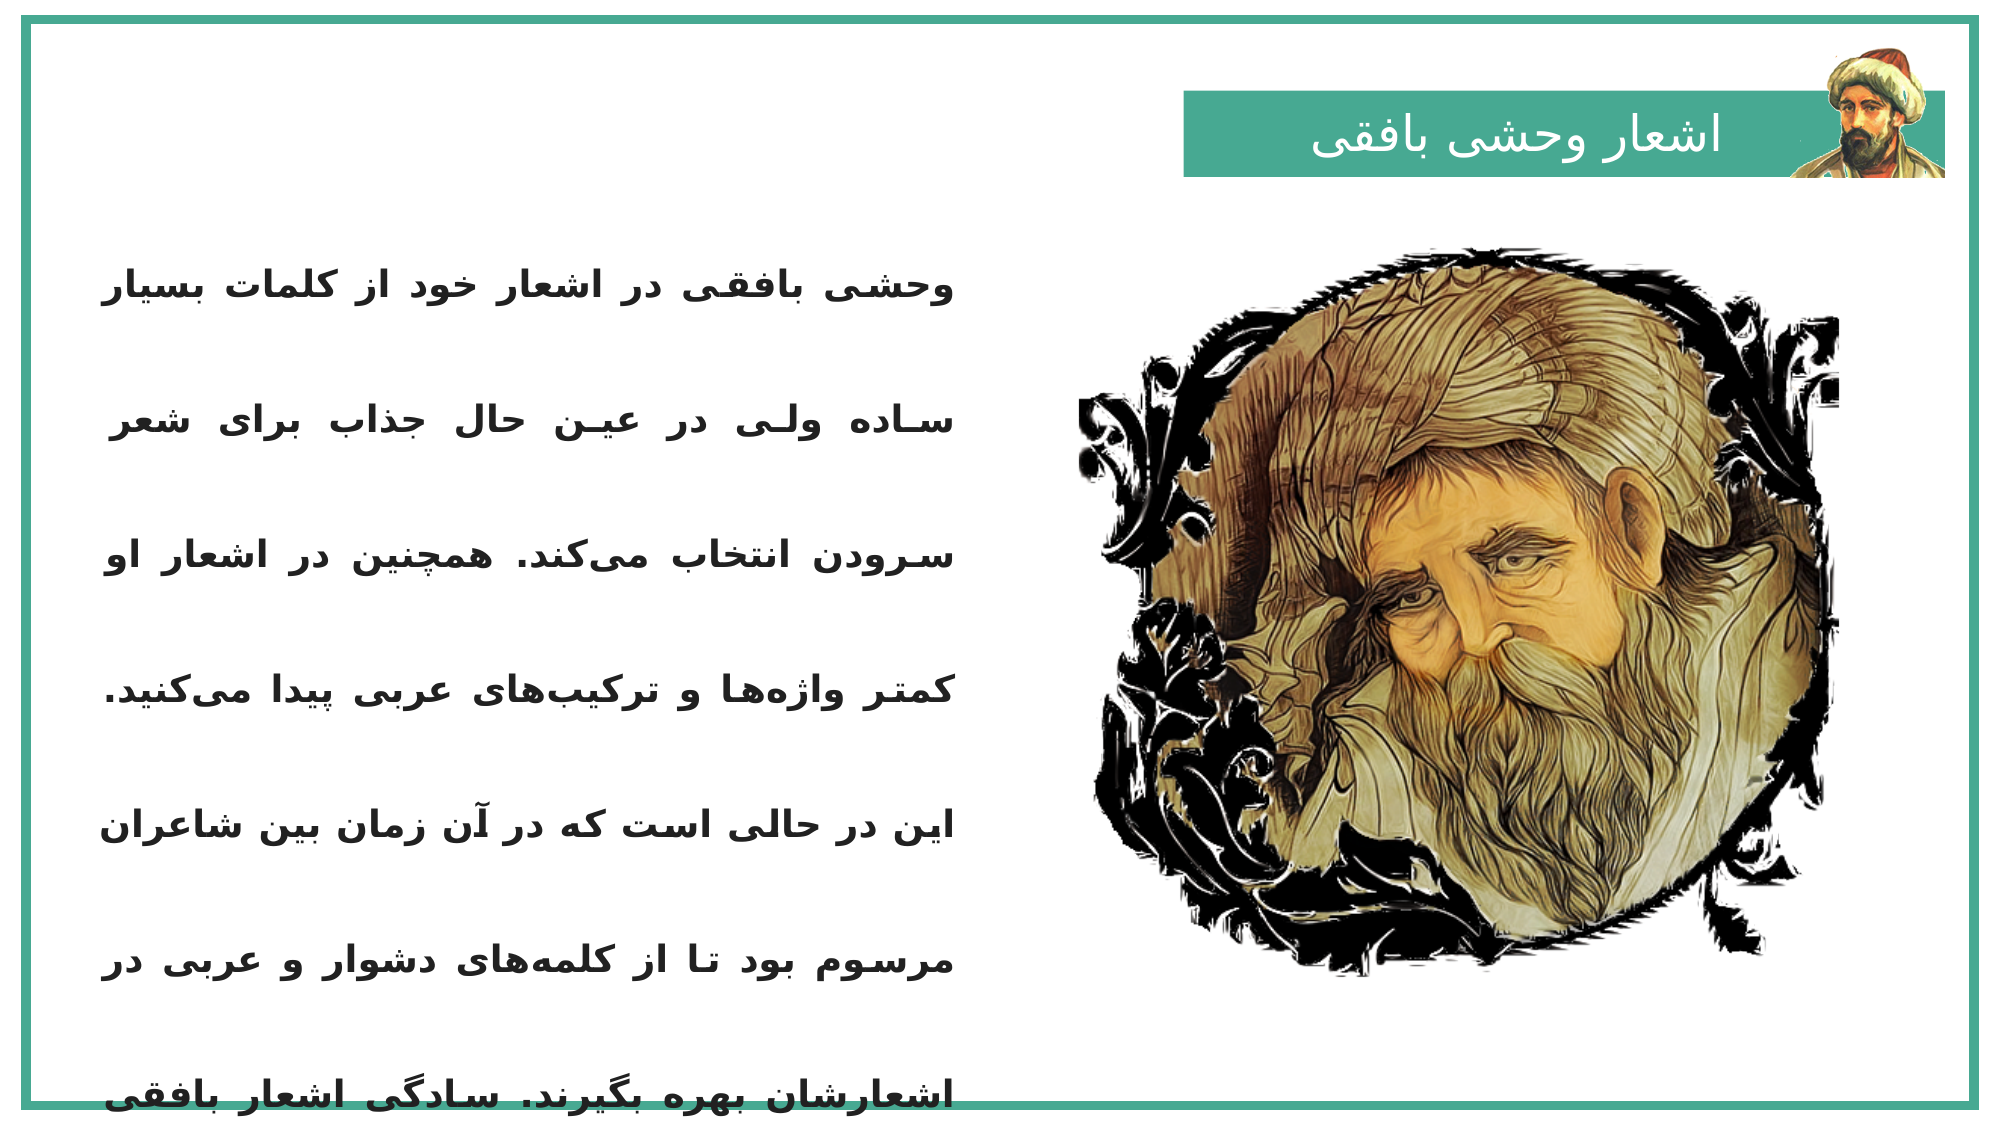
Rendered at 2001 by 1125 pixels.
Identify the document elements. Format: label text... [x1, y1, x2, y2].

text_box اشعار وحشی بافقی [1188, 93, 1847, 169]
picture [1784, 7, 1945, 178]
picture [1073, 221, 1847, 994]
text_box وحشی بافقی در اشعار خود از کلمات بسیار ساده ولی در عین حال جذاب برای شعر سرودن انتخاب می‌کند. همچنین در اشعار او کمتر واژه‌ها و ترکیب‌های عربی پیدا می‌کنید. این در حالی است که در آن زمان بین شاعران مرسوم بود تا از کلمه‌های دشوار و عربی در اشعارشان بهره بگیرند. سادگی اشعار بافقی باعث شده است تا او بتواند نظر عموم مردم را جلب کند. [82, 162, 970, 1125]
